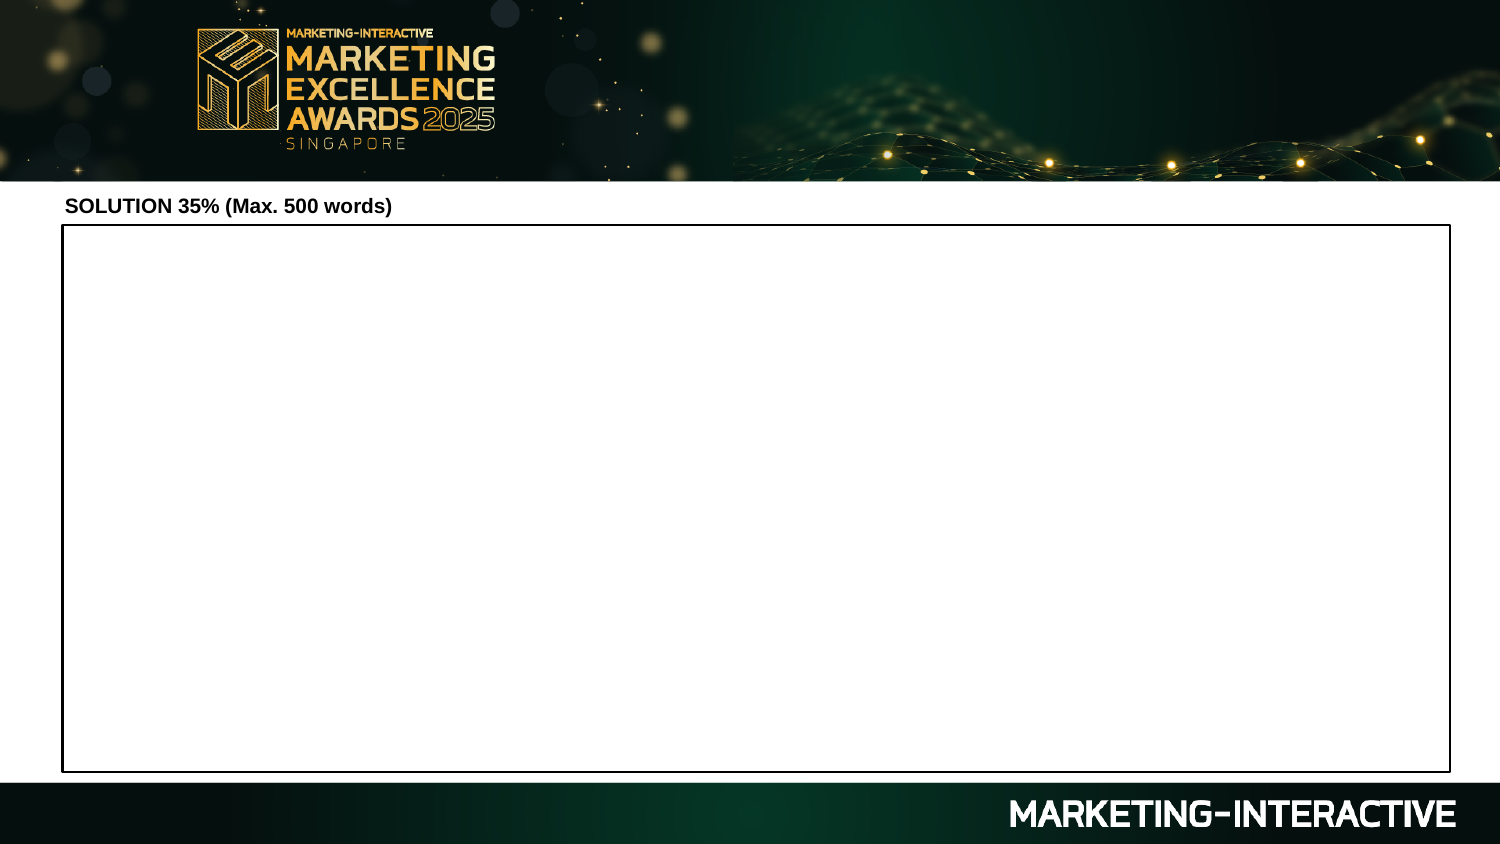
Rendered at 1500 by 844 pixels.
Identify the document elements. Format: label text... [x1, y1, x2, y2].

text_box [60, 223, 1452, 774]
picture [0, 0, 1500, 844]
text_box SOLUTION 35% (Max. 500 words) [49, 182, 1463, 226]
